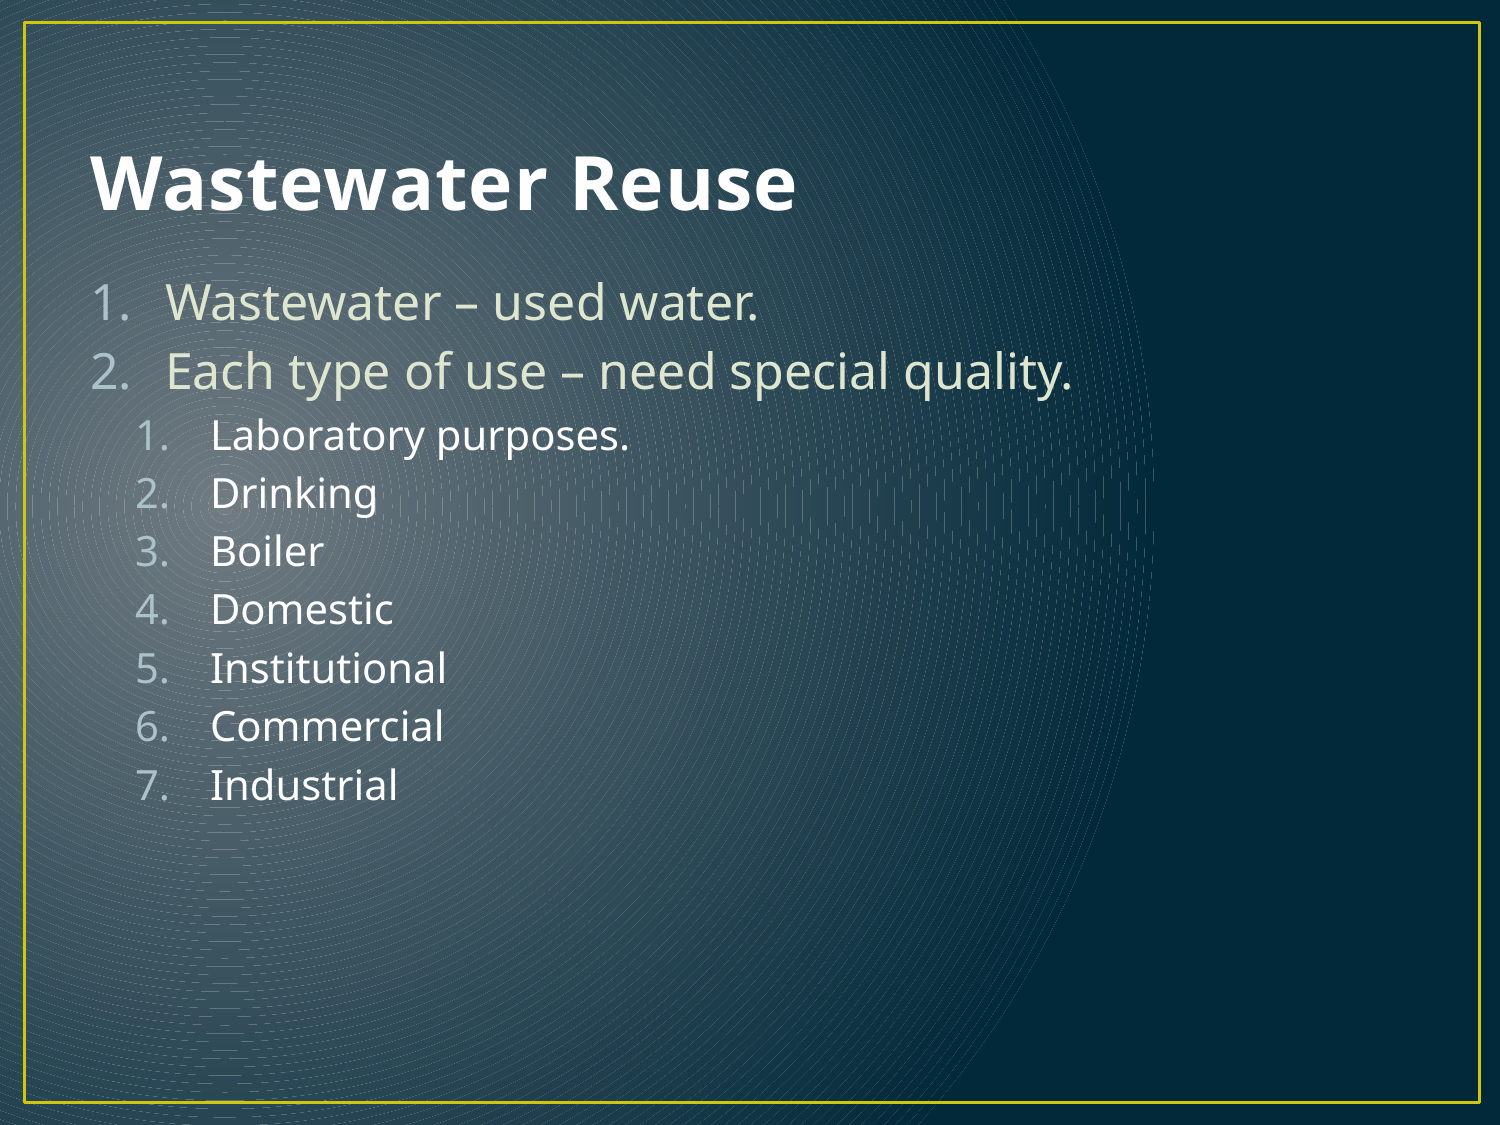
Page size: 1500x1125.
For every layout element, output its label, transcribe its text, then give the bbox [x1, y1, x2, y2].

list Wastewater – used water. Each type of use – need special quality. Laboratory purposes. Drinking Boiler Domestic Institutional Commercial Industrial [75, 262, 1425, 1005]
title Wastewater Reuse [75, 45, 1425, 233]
